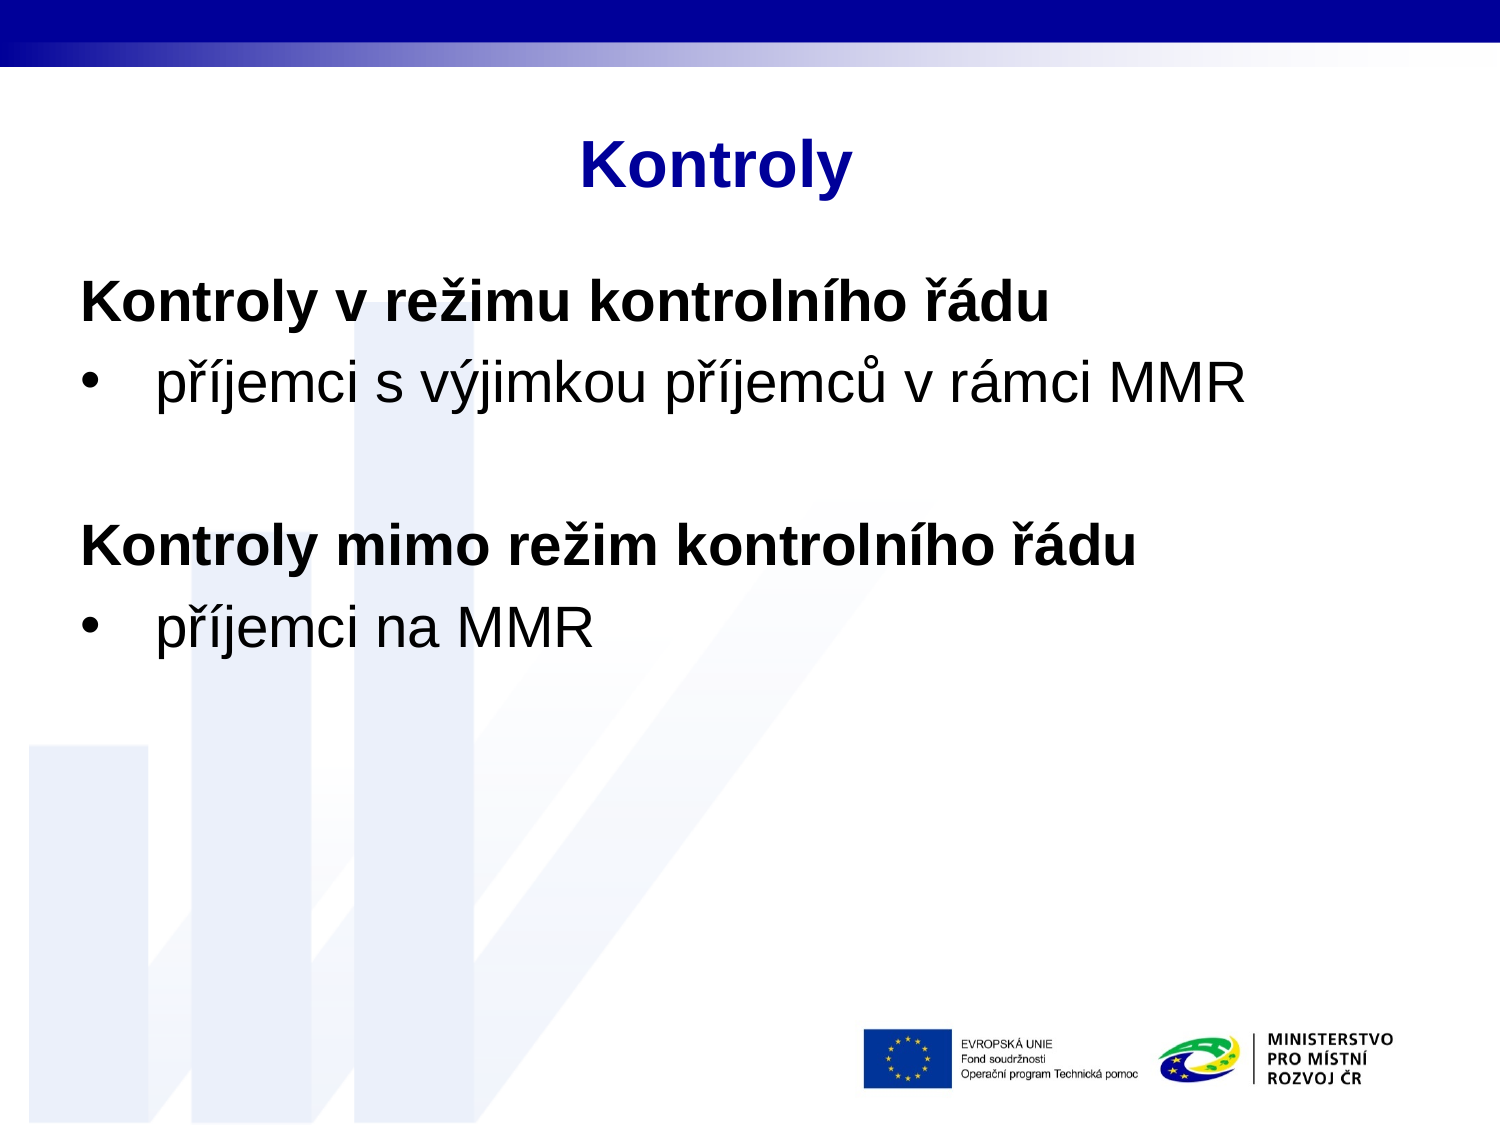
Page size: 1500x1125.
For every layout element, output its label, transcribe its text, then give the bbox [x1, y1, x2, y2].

picture [29, 302, 1412, 1125]
list Kontroly v režimu kontrolního řádu příjemci s výjimkou příjemců v rámci MMR Kontroly mimo režim kontrolního řádu příjemci na MMR [64, 255, 1425, 1012]
title Kontroly [64, 113, 1425, 197]
